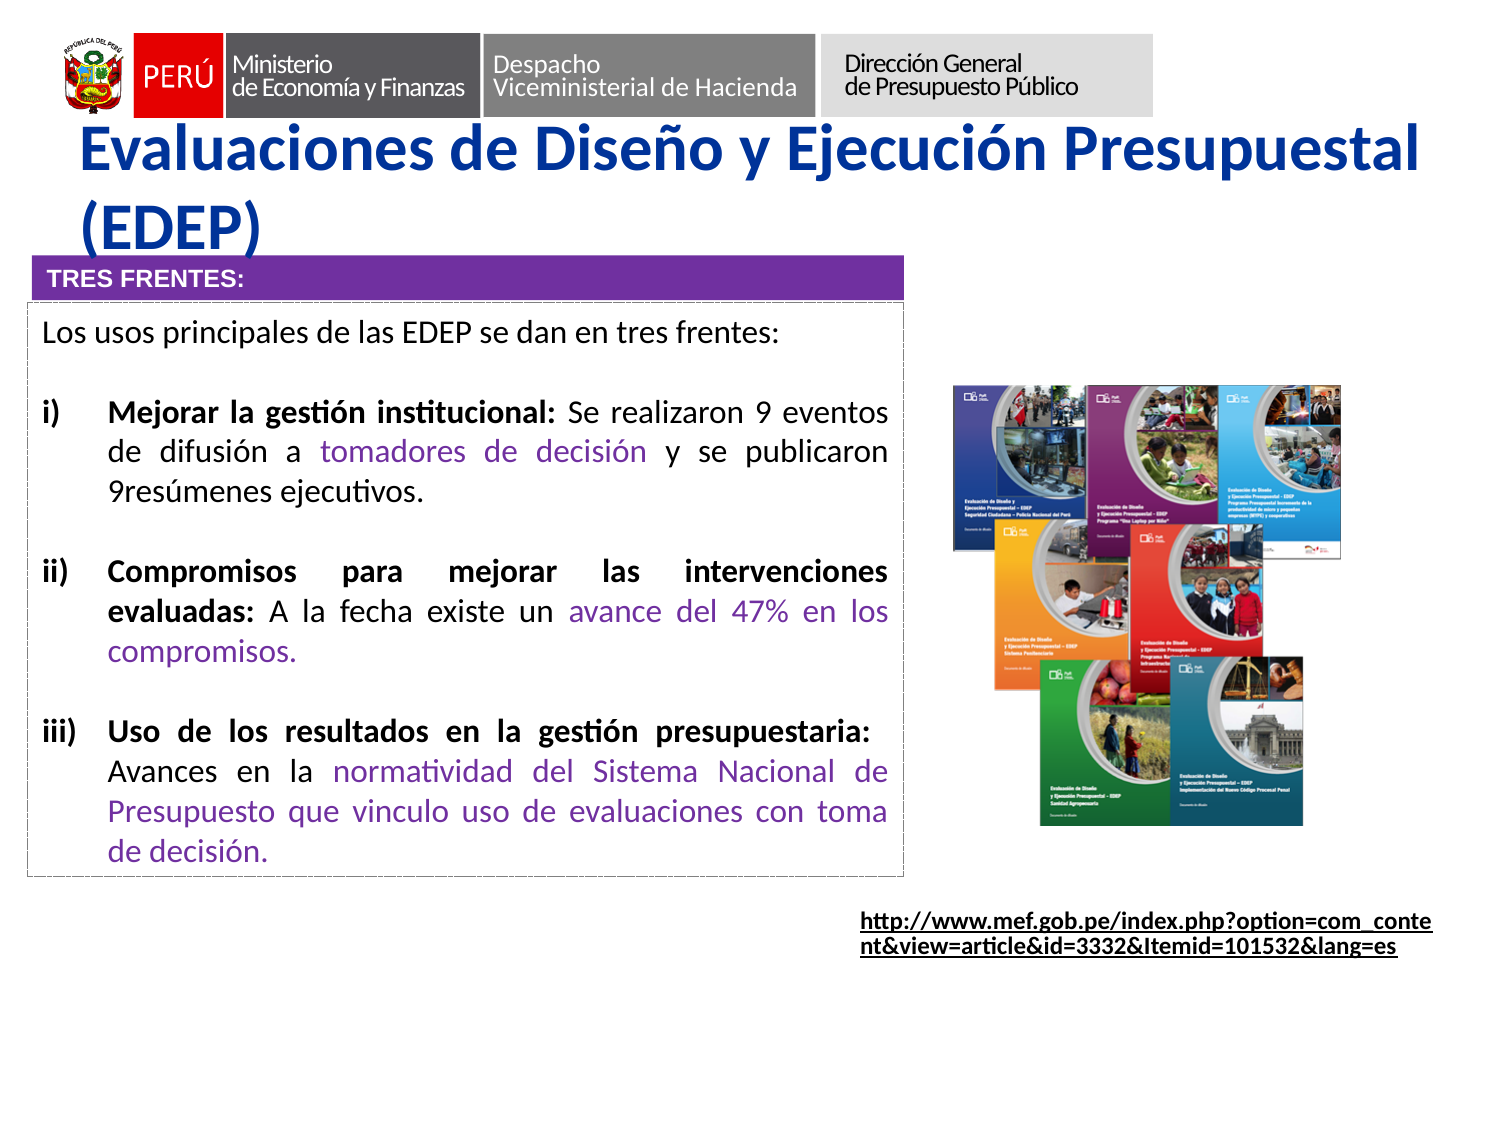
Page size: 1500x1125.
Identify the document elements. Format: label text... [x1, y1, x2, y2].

text_box Los usos principales de las EDEP se dan en tres frentes: Mejorar la gestión institucional: Se realizaron 9 eventos de difusión a tomadores de decisión y se publicaron 9resúmenes ejecutivos. Compromisos para mejorar las intervenciones evaluadas: A la fecha existe un avance del 47% en los compromisos. Uso de los resultados en la gestión presupuestaria: Avances en la normatividad del Sistema Nacional de Presupuesto que vinculo uso de evaluaciones con toma de decisión. [27, 302, 904, 877]
picture [234, 85, 241, 94]
text_box TRES FRENTES: [31, 255, 904, 301]
picture [400, 85, 406, 95]
picture [300, 85, 306, 95]
picture [53, 29, 484, 122]
text_box Evaluaciones de Diseño y Ejecución Presupuestal (EDEP) [64, 95, 1460, 204]
picture [425, 85, 431, 95]
picture [286, 85, 294, 94]
picture [312, 85, 320, 94]
text_box http://www.mef.gob.pe/index.php?option=com_content&view=article&id=3332&Itemid=101532&lang=es [845, 904, 1460, 965]
picture [326, 85, 332, 95]
picture [334, 85, 340, 95]
picture [953, 385, 1341, 826]
